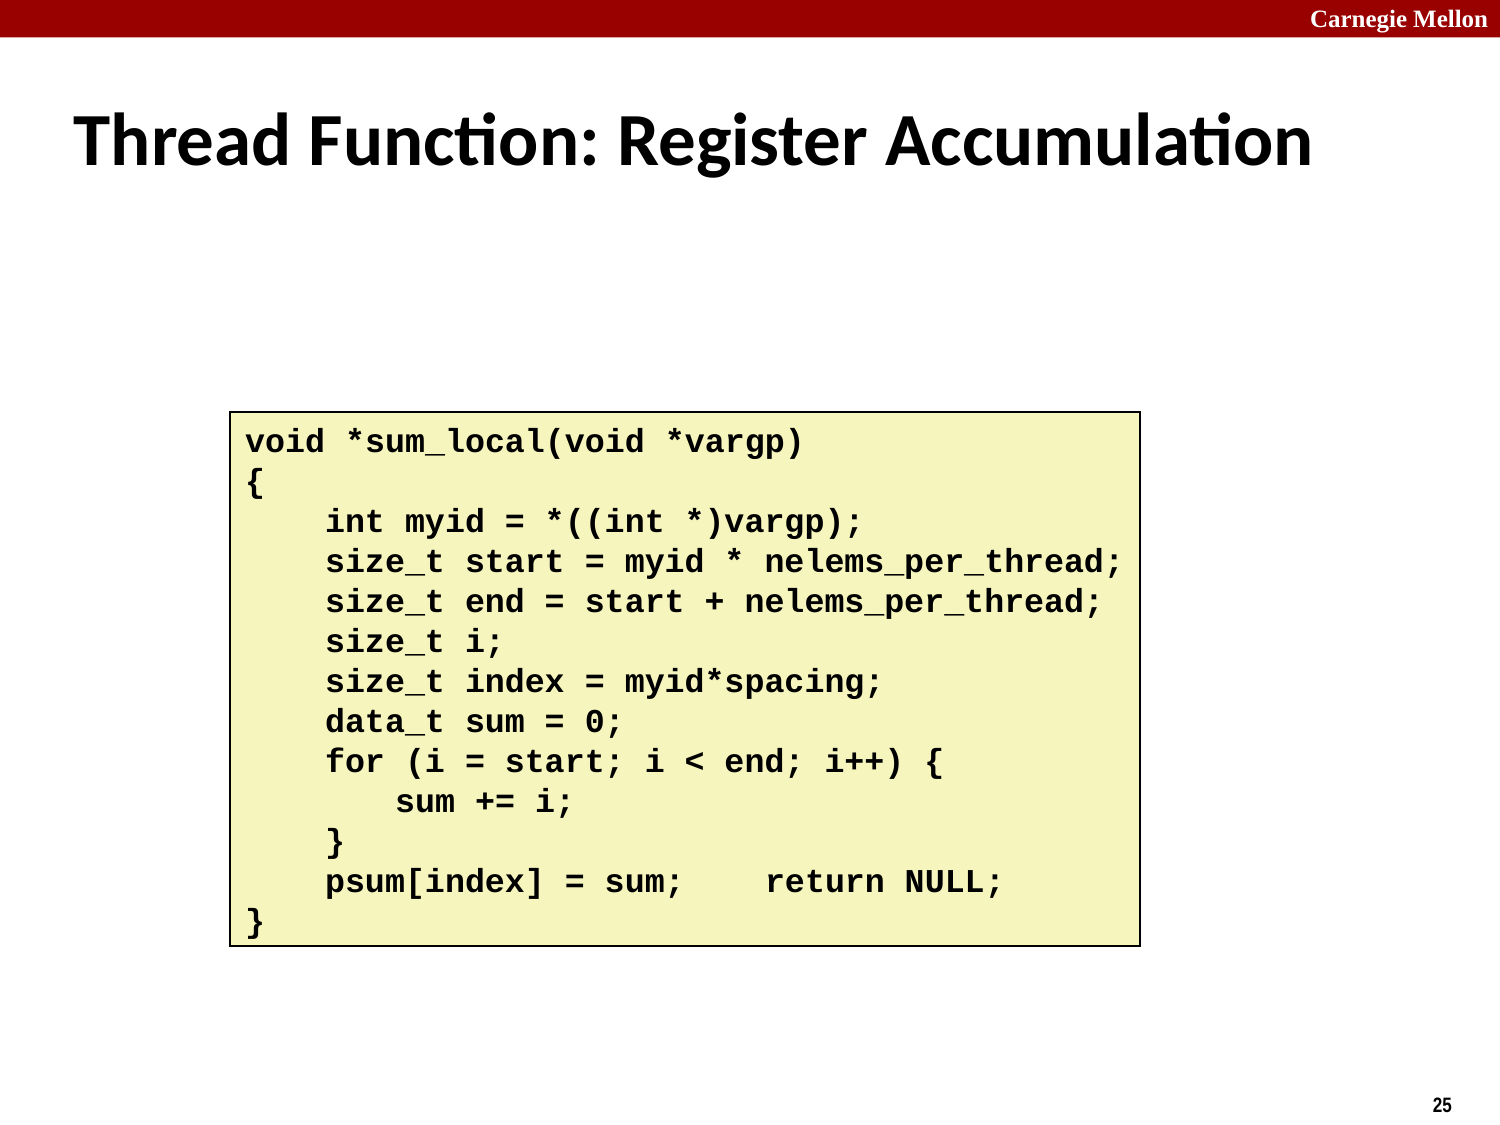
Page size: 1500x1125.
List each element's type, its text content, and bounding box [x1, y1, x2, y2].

text_box void *sum_local(void *vargp) { int myid = *((int *)vargp); size_t start = myid * nelems_per_thread; size_t end = start + nelems_per_thread; size_t i; size_t index = myid*spacing; data_t sum = 0; for (i = start; i < end; i++) { sum += i; } psum[index] = sum; return NULL; } [230, 412, 1141, 946]
title Thread Function: Register Accumulation [58, 72, 1401, 199]
